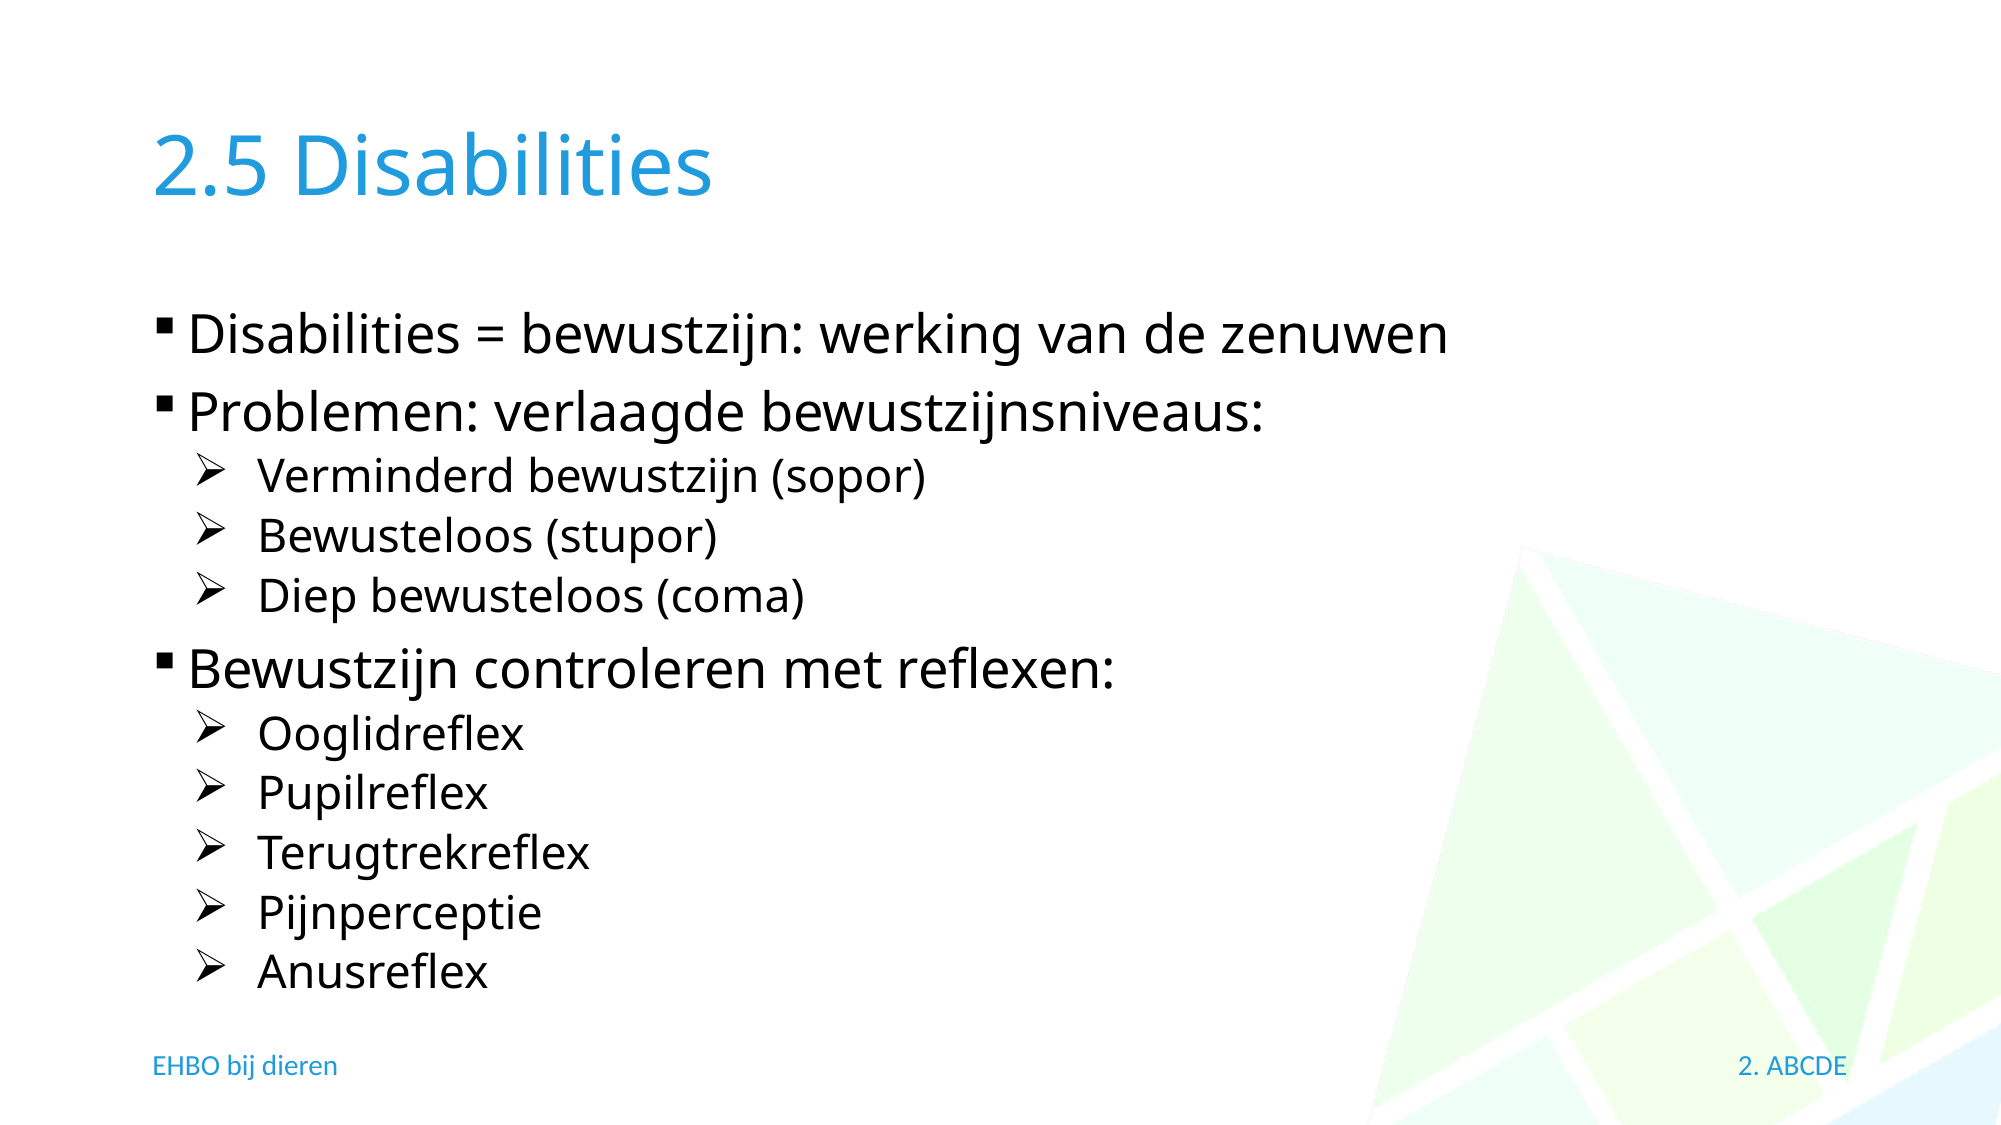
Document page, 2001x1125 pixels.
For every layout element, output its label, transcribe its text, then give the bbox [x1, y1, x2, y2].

list Disabilities = bewustzijn: werking van de zenuwen Problemen: verlaagde bewustzijnsniveaus: Verminderd bewustzijn (sopor) Bewusteloos (stupor) Diep bewusteloos (coma) Bewustzijn controleren met reflexen: Ooglidreflex Pupilreflex Terugtrekreflex Pijnperceptie Anusreflex [137, 299, 1863, 1014]
list 2. ABCDE [1412, 1042, 1863, 1103]
list EHBO bij dieren [137, 1042, 588, 1103]
title 2.5 Disabilities [137, 59, 1863, 278]
